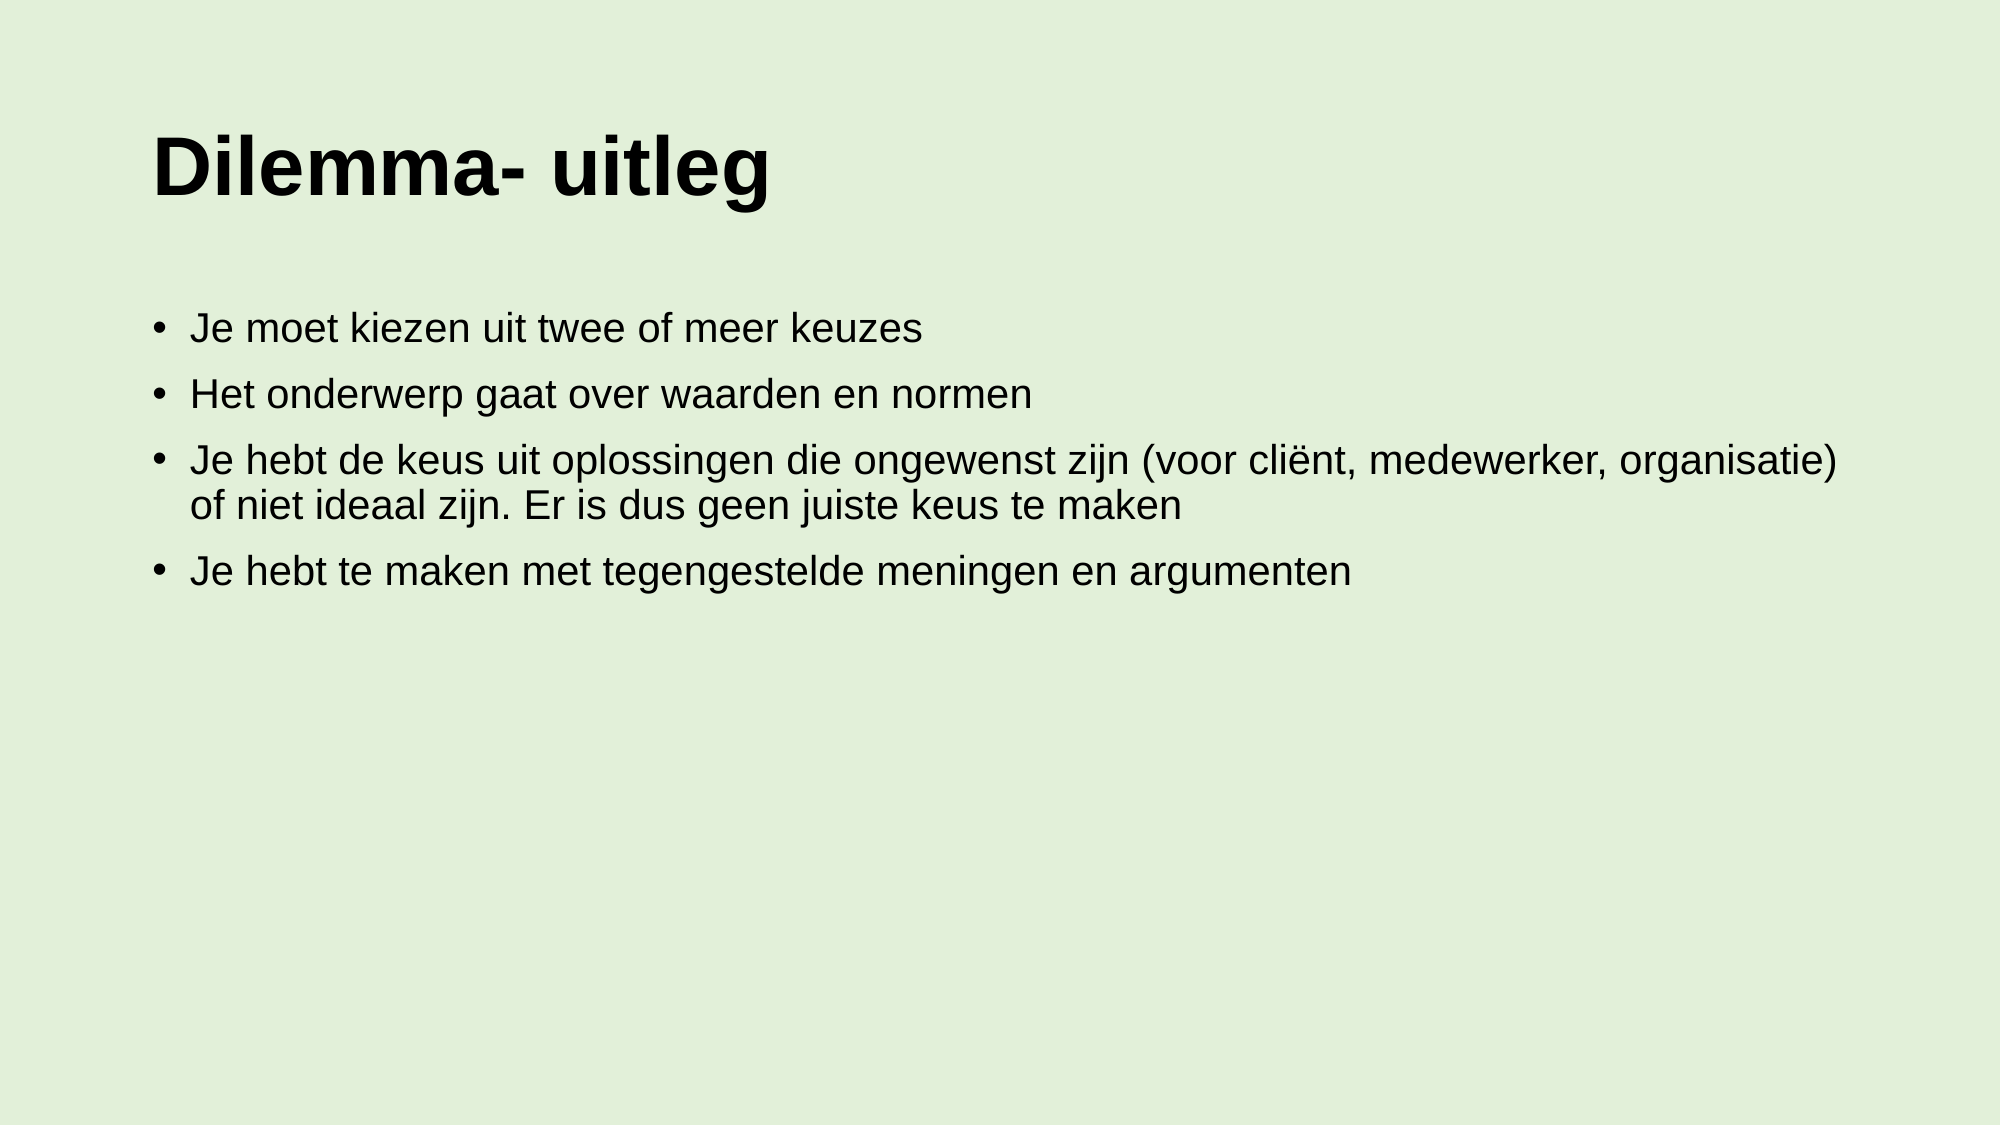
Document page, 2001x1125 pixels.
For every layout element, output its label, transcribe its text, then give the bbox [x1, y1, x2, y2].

list Je moet kiezen uit twee of meer keuzes Het onderwerp gaat over waarden en normen Je hebt de keus uit oplossingen die ongewenst zijn (voor cliënt, medewerker, organisatie) of niet ideaal zijn. Er is dus geen juiste keus te maken Je hebt te maken met tegengestelde meningen en argumenten [137, 299, 1863, 1014]
title Dilemma- uitleg [137, 59, 1863, 278]
